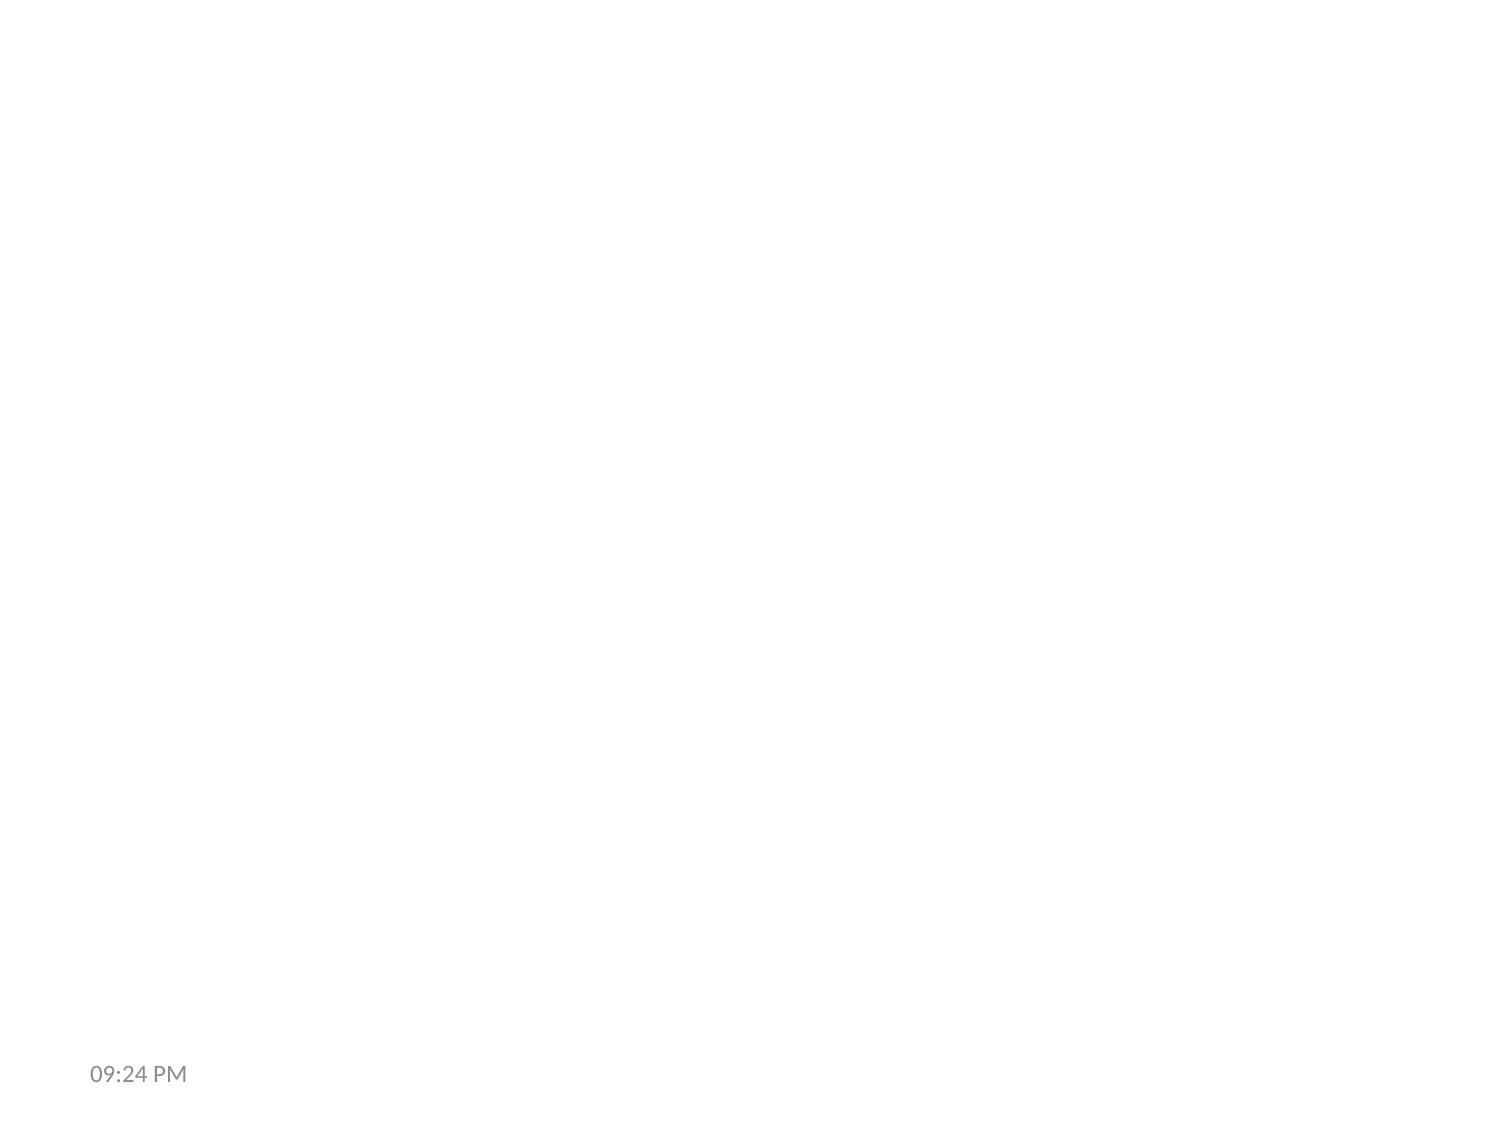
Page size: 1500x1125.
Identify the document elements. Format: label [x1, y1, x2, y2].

slide_number [75, 1042, 425, 1103]
